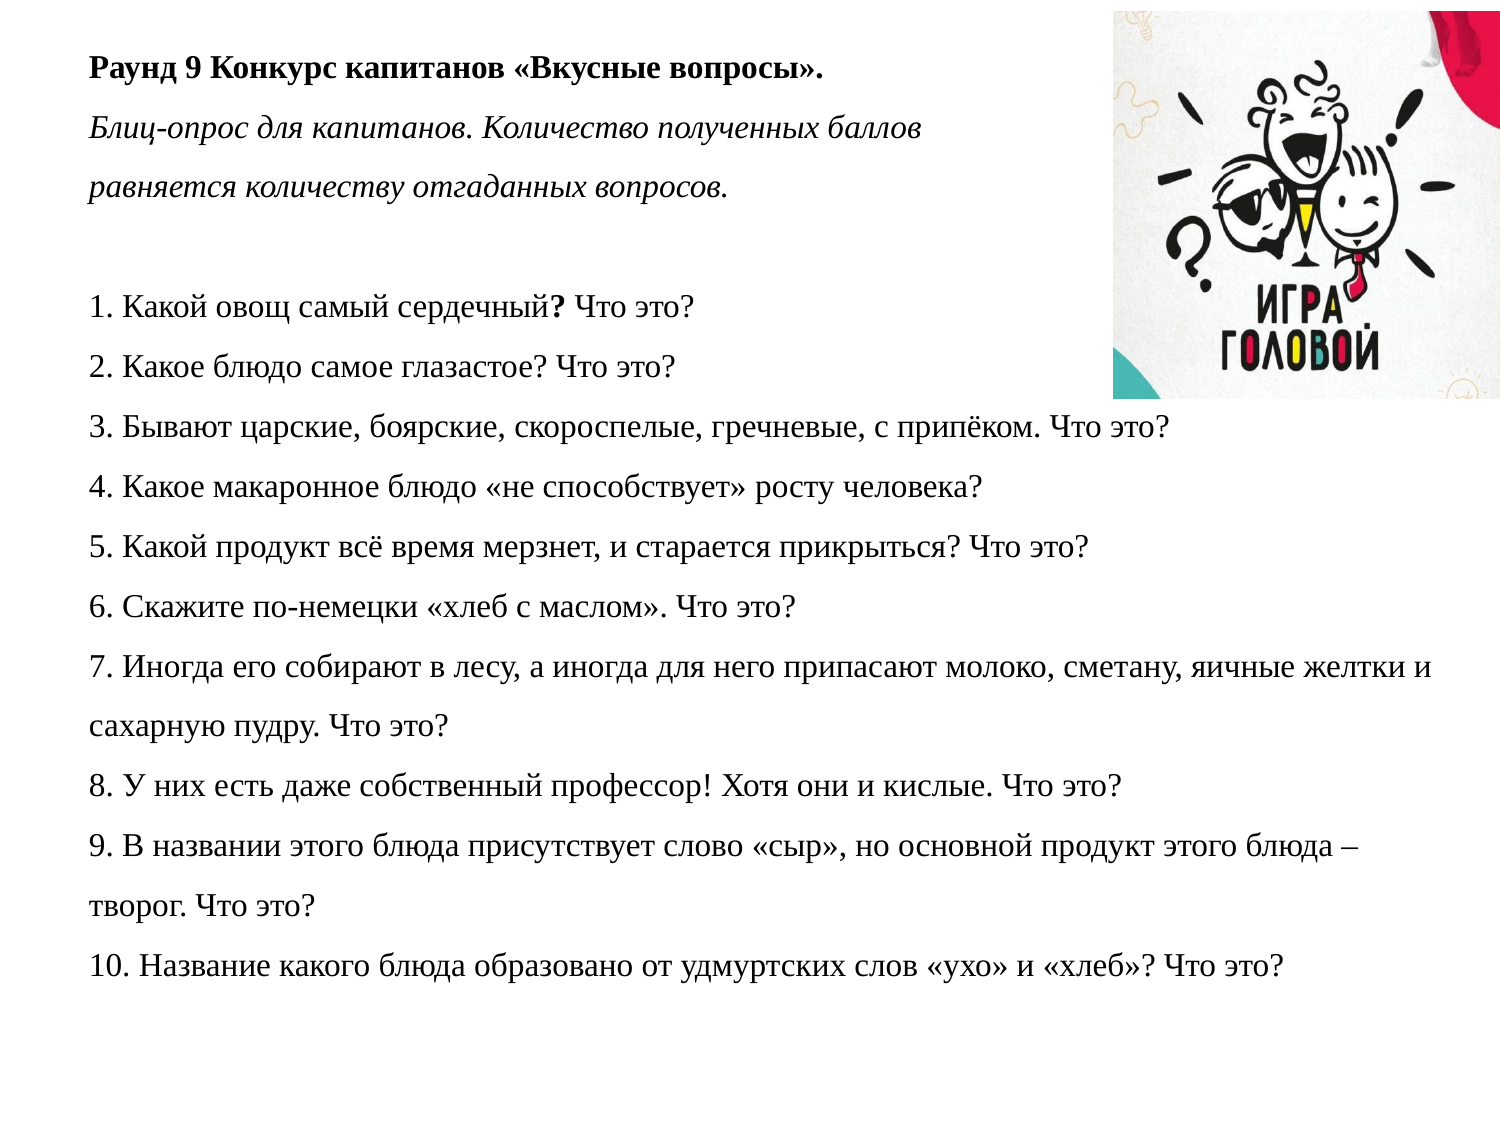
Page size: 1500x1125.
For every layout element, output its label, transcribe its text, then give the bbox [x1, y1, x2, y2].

picture [1112, 11, 1500, 399]
text_box Раунд 9 Конкурс капитанов «Вкусные вопросы». Блиц-опрос для капитанов. Количество полученных баллов равняется количеству отгаданных вопросов. 1. Какой овощ самый сердечный? Что это? 2. Какое блюдо самое глазастое? Что это? 3. Бывают царские, боярские, скороспелые, гречневые, с припёком. Что это? 4. Какое макаронное блюдо «не способствует» росту человека? 5. Какой продукт всё время мерзнет, и старается прикрыться? Что это? 6. Скажите по-немецки «хлеб с маслом». Что это? 7. Иногда его собирают в лесу, а иногда для него припасают молоко, сметану, яичные желтки и сахарную пудру. Что это? 8. У них есть даже собственный профессор! Хотя они и кислые. Что это? 9. В названии этого блюда присутствует слово «сыр», но основной продукт этого блюда – творог. Что это? 10. Название какого блюда образовано от удмуртских слов «ухо» и «хлеб»? Что это? [0, 17, 1465, 991]
